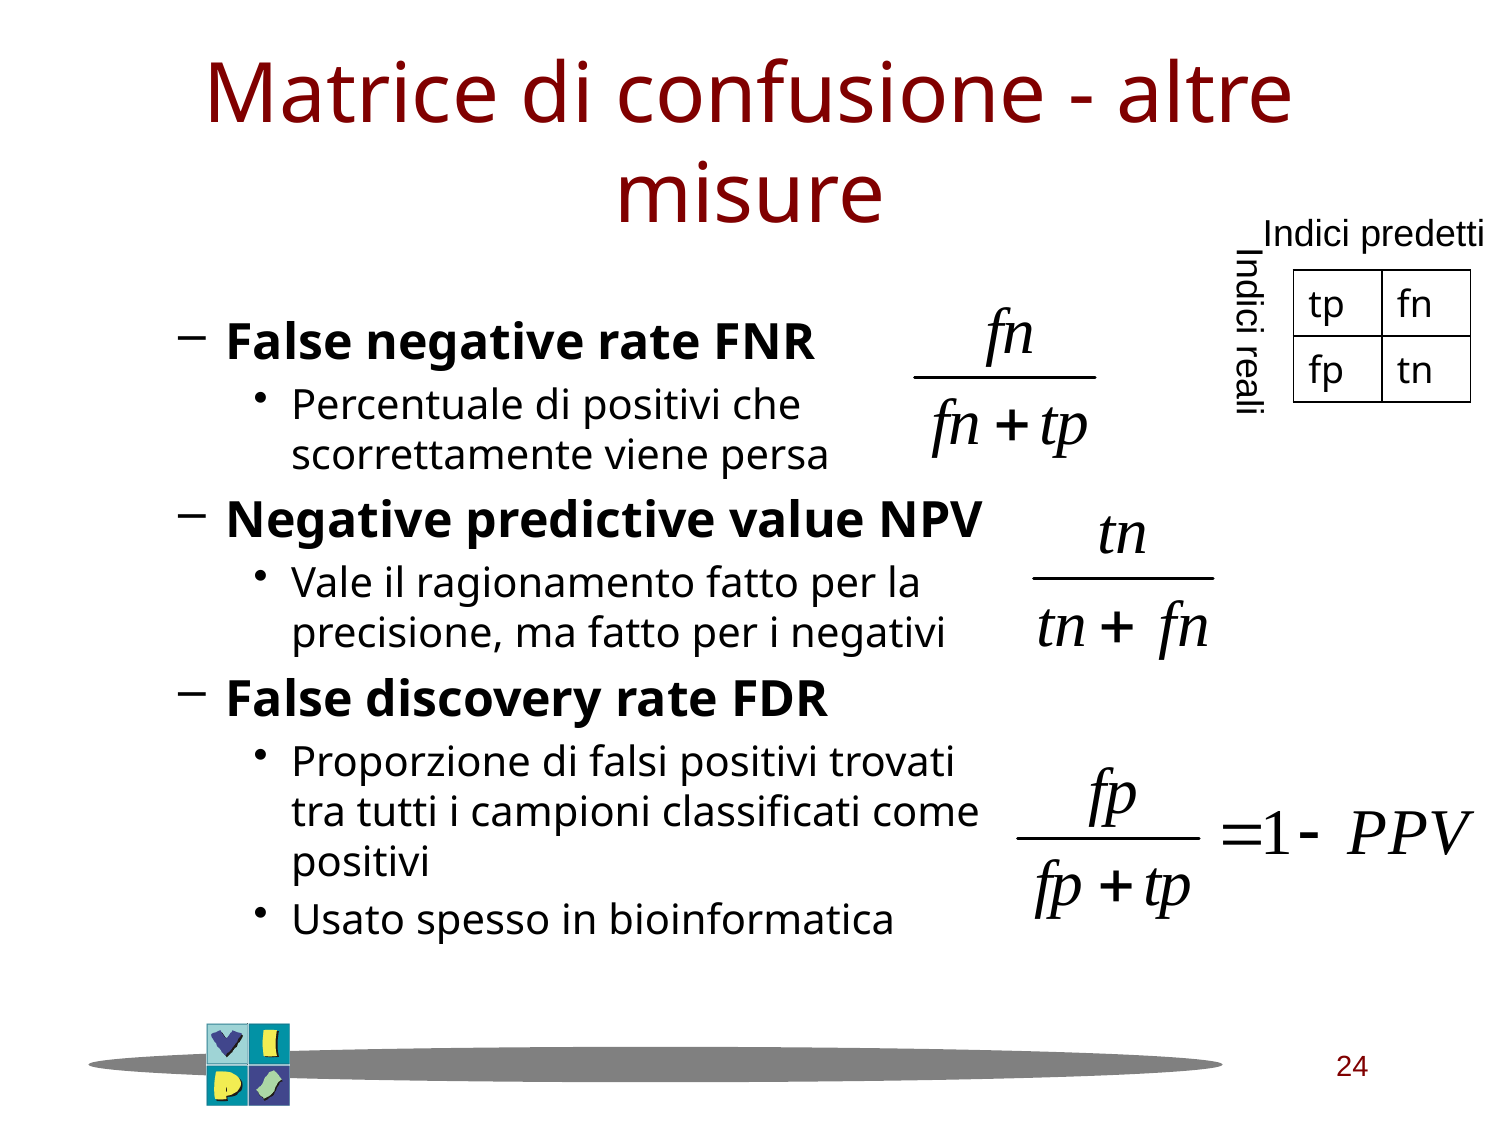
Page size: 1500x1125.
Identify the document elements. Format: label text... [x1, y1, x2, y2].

text_box Indici reali [1222, 233, 1282, 431]
table_header fn [1383, 271, 1470, 335]
table_header tp [1294, 271, 1381, 335]
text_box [1022, 491, 1225, 672]
title Matrice di confusione - altre misure [75, 45, 1425, 233]
table_cell fp [1294, 337, 1381, 401]
text_box Indici predetti [1247, 201, 1500, 262]
picture [206, 1023, 290, 1106]
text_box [1006, 751, 1487, 932]
list False negative rate FNR Percentuale di positivi che scorrettamente viene persa Negative predictive value NPV Vale il ragionamento fatto per la precisione, ma fatto per i negativi False discovery rate FDR Proporzione di falsi positivi trovati tra tutti i campioni classificati come positivi Usato spesso in bioinformatica [88, 231, 1022, 975]
table_cell tn [1383, 337, 1470, 401]
slide_number 24 [1033, 1039, 1384, 1118]
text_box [903, 290, 1111, 471]
